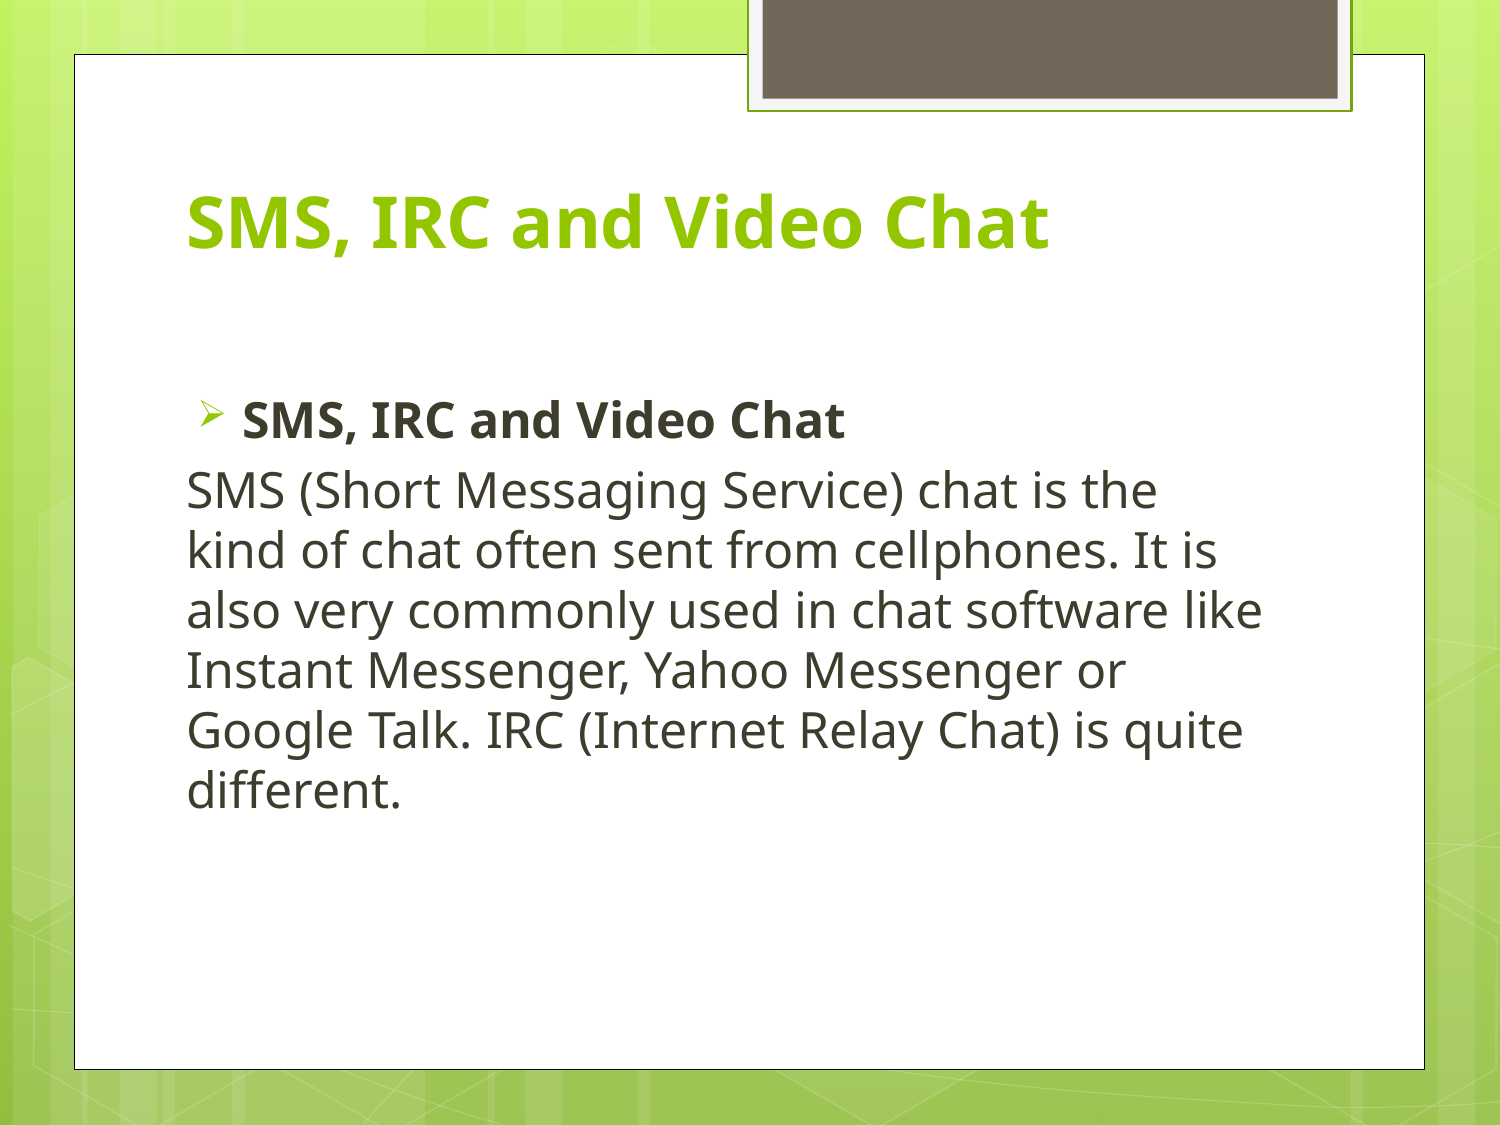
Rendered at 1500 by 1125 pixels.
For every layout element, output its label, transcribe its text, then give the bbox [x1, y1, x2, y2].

title SMS, IRC and Video Chat [171, 168, 1324, 357]
list SMS, IRC and Video Chat SMS (Short Messaging Service) chat is the kind of chat often sent from cellphones. It is also very commonly used in chat software like Instant Messenger, Yahoo Messenger or Google Talk. IRC (Internet Relay Chat) is quite different. [171, 381, 1283, 957]
